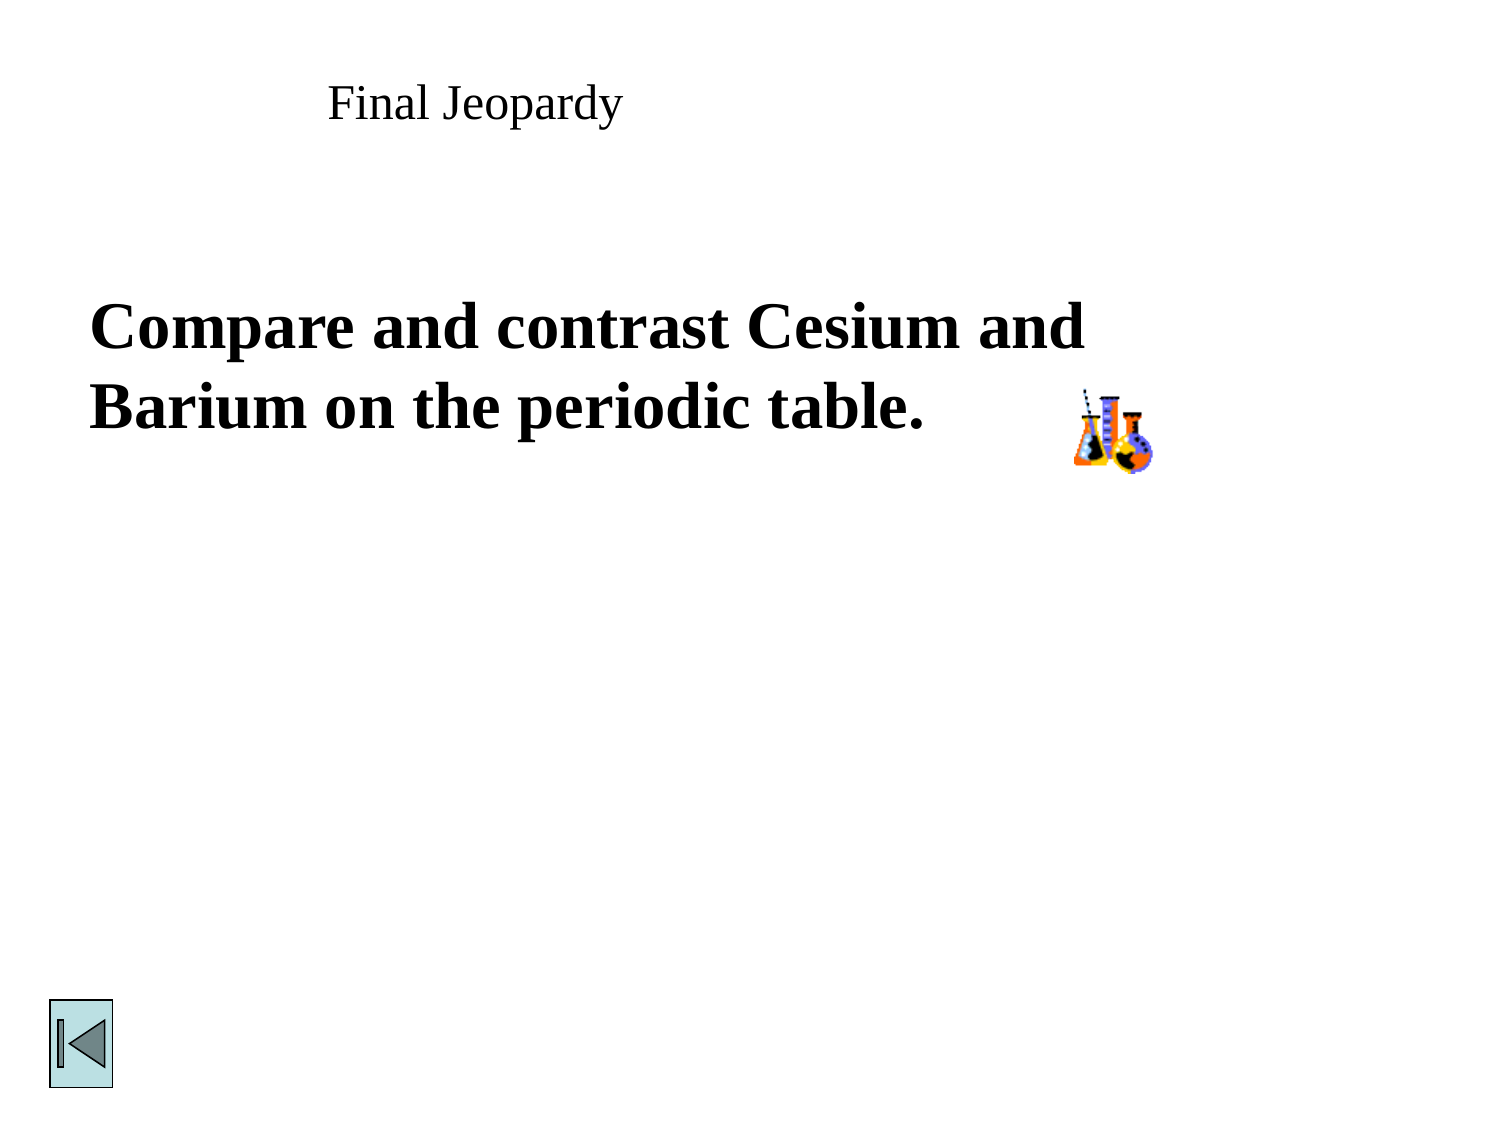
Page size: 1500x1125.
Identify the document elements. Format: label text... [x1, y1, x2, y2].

picture [1074, 387, 1158, 474]
text_box Final Jeopardy [312, 62, 1000, 198]
text_box Compare and contrast Cesium and Barium on the periodic table. [75, 274, 1325, 450]
